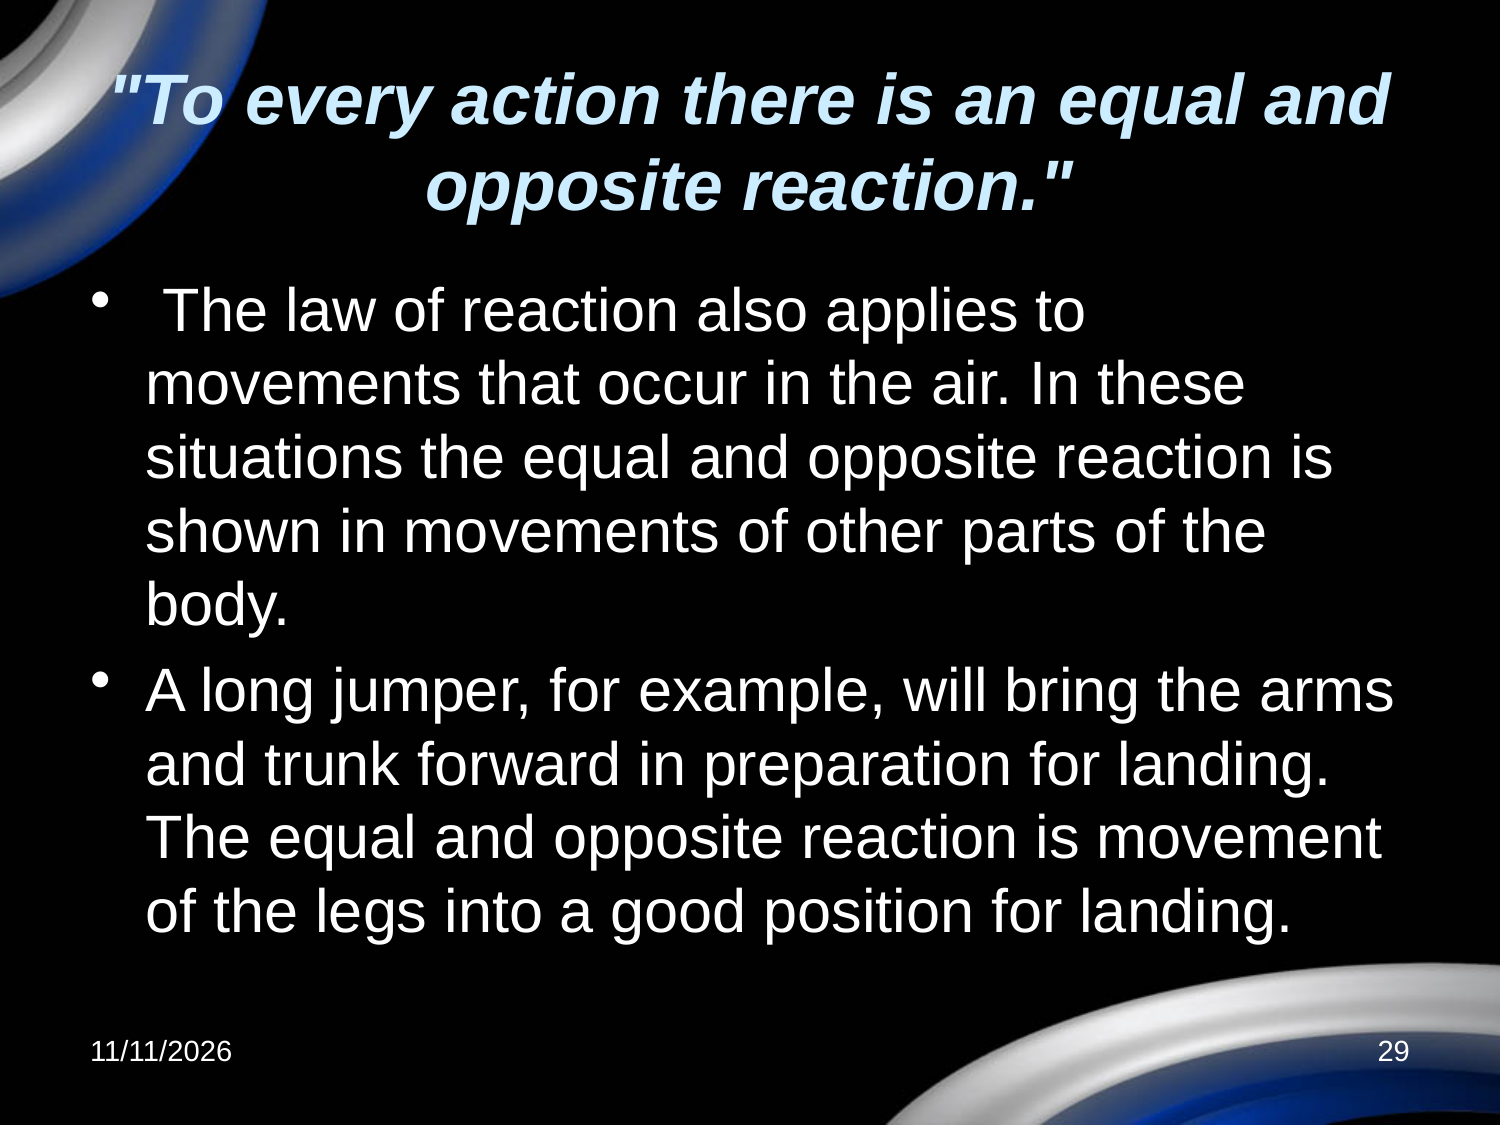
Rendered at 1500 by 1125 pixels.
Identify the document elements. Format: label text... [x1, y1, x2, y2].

list The law of reaction also applies to movements that occur in the air. In these situations the equal and opposite reaction is shown in movements of other parts of the body. A long jumper, for example, will bring the arms and trunk forward in preparation for landing. The equal and opposite reaction is movement of the legs into a good position for landing. [74, 262, 1426, 1006]
title "To every action there is an equal and opposite reaction." [74, 44, 1426, 233]
slide_number 29 [1074, 1024, 1426, 1103]
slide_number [74, 1024, 426, 1103]
picture [0, 0, 1500, 1125]
